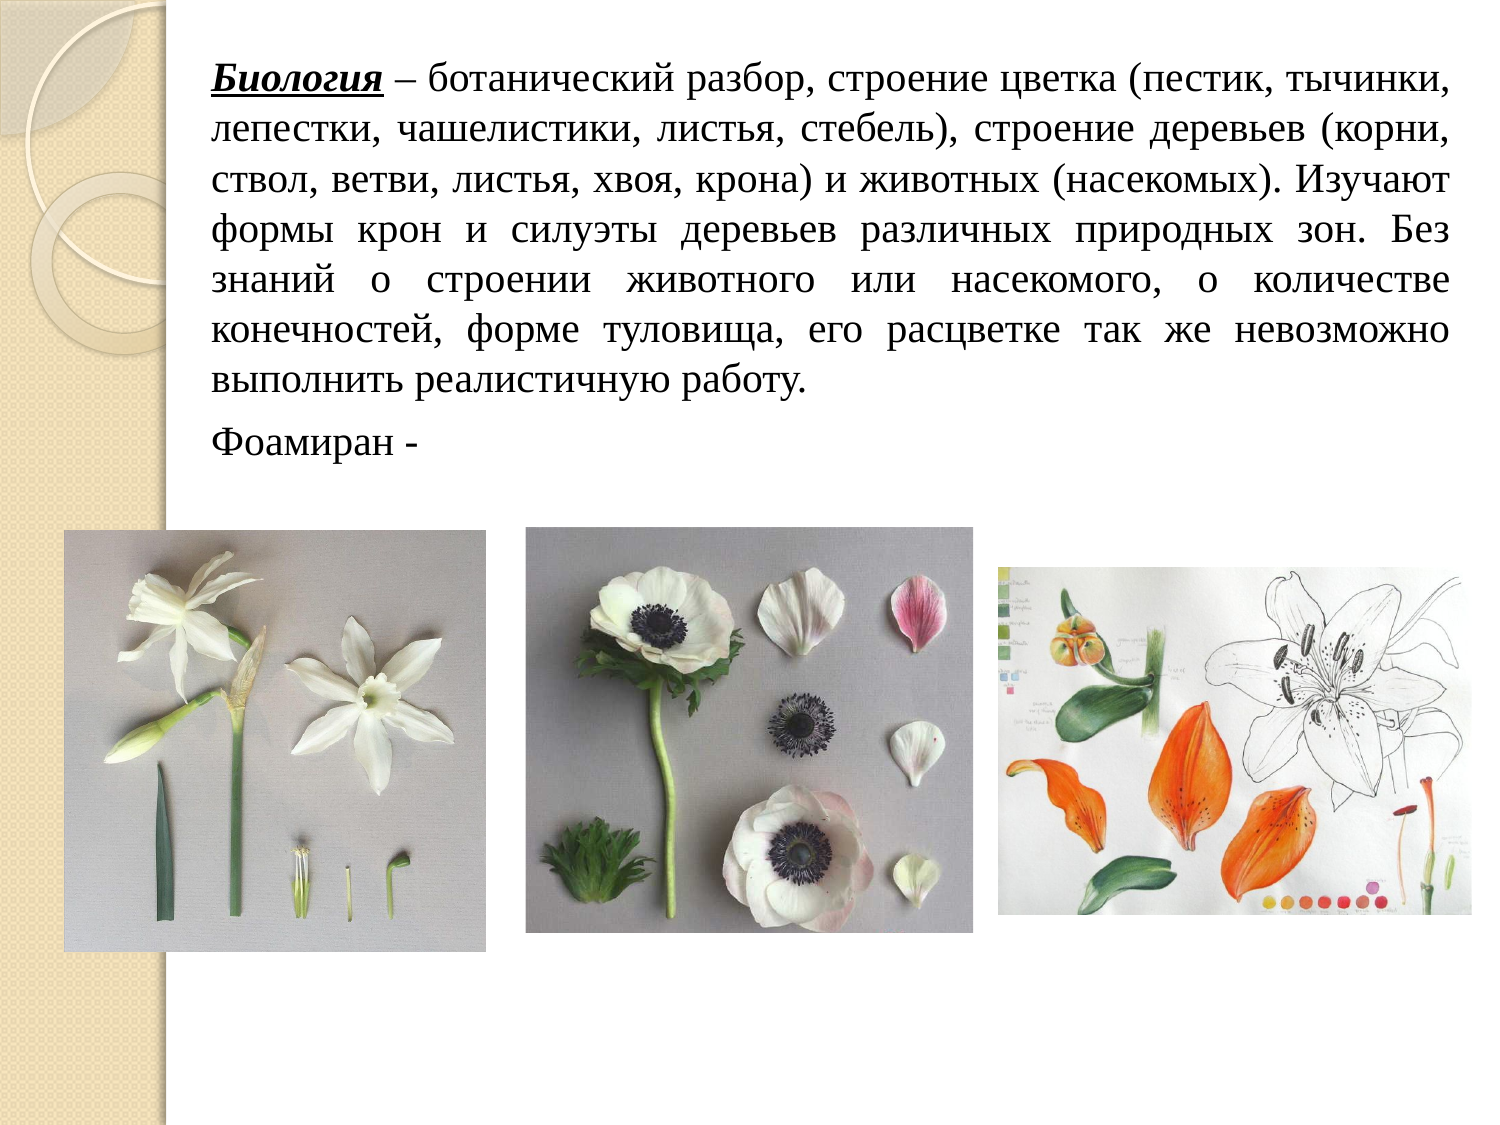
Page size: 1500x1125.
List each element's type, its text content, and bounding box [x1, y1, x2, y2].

picture [64, 530, 486, 952]
picture [997, 567, 1472, 915]
list Биология – ботанический разбор, строение цветка (пестик, тычинки, лепестки, чашелистики, листья, стебель), строение деревьев (корни, ствол, ветви, листья, хвоя, крона) и животных (насекомых). Изучают формы крон и силуэты деревьев различных природных зон. Без знаний о строении животного или насекомого, о количестве конечностей, форме туловища, его расцветке так же невозможно выполнить реалистичную работу. Фоамиран - [183, 42, 1466, 1025]
picture [525, 526, 974, 934]
